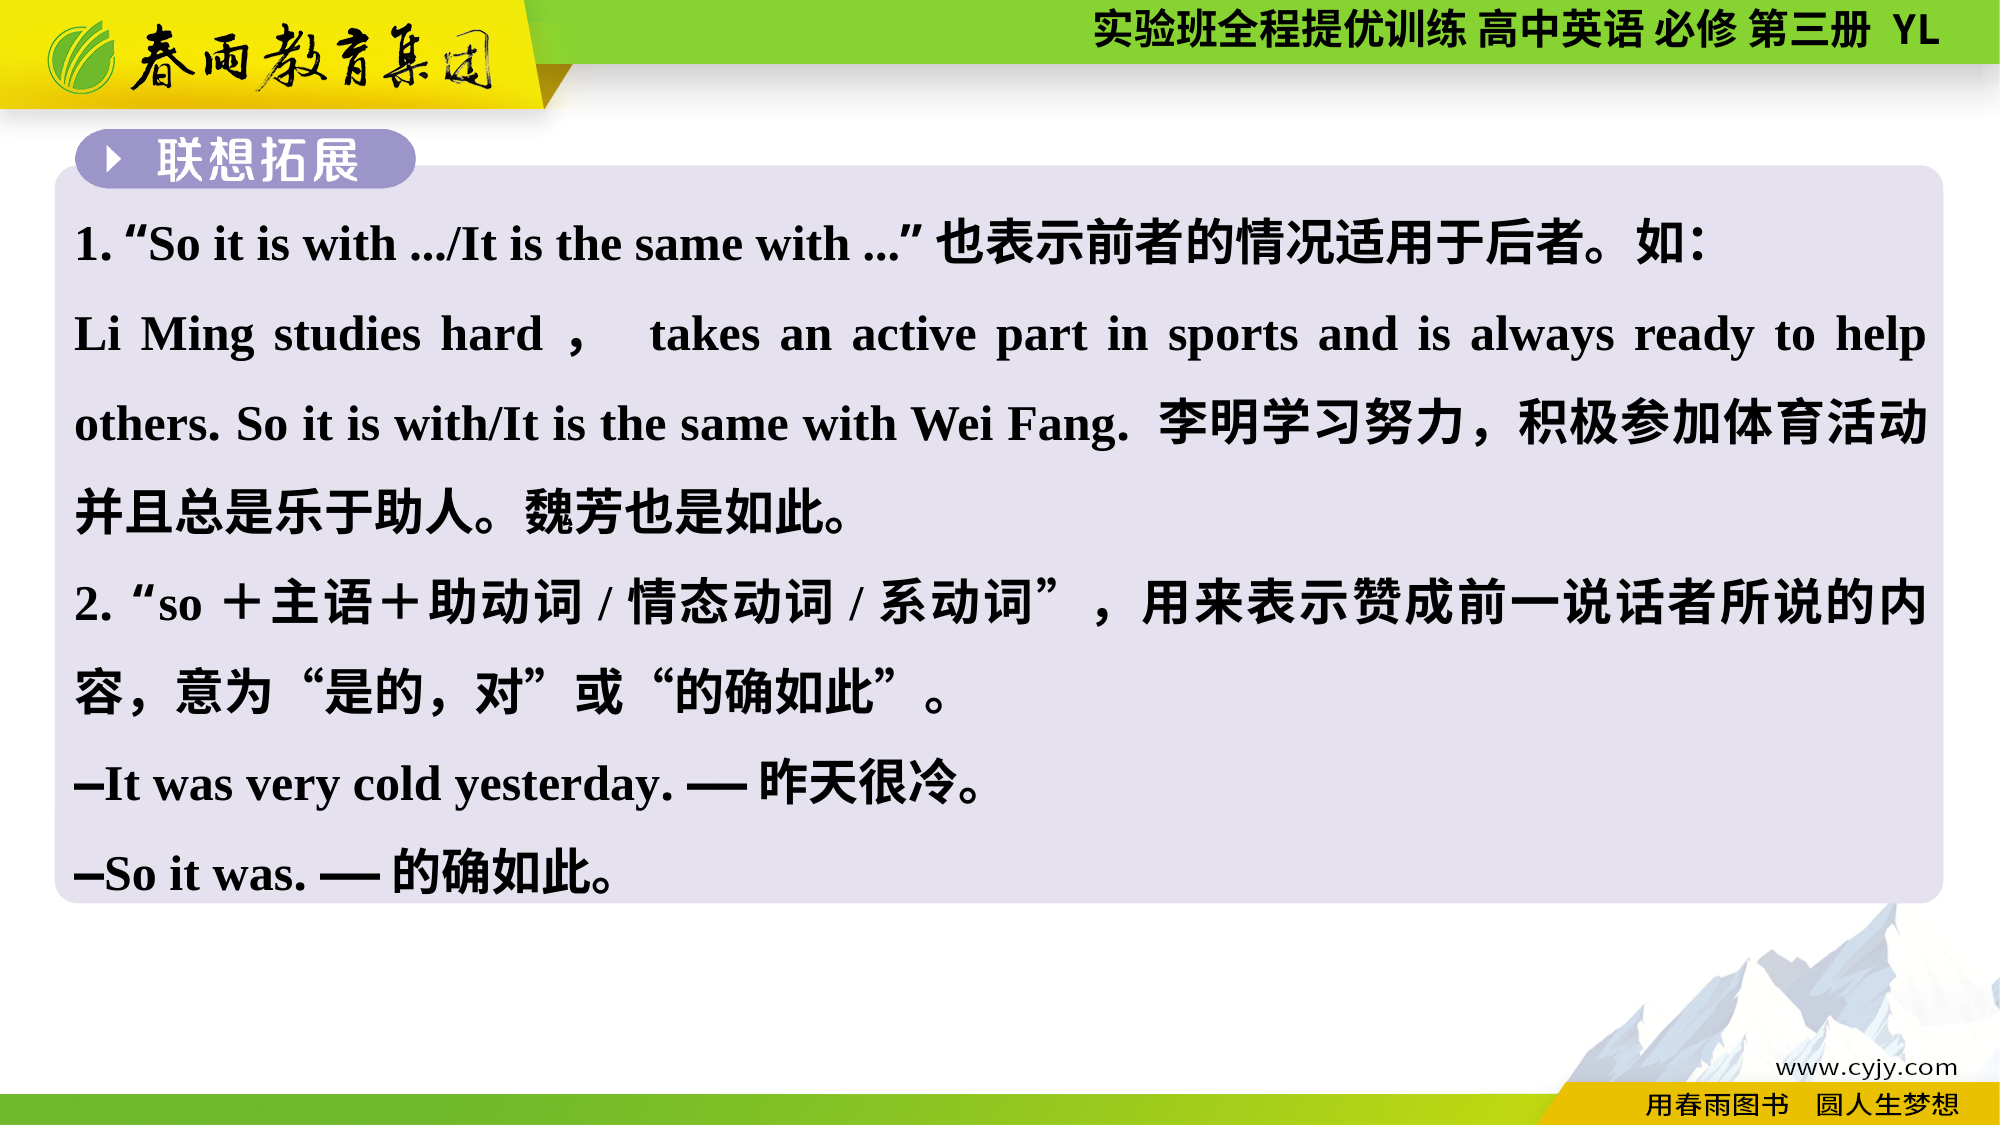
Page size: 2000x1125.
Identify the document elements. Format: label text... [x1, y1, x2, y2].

text_box [54, 175, 59, 894]
text_box [61, 166, 70, 172]
picture [0, 0, 2000, 1125]
list 1. “So it is with .../It is the same with ...”也表示前者的情况适用于后者。如： Li Ming studies hard， takes an active part in sports and is always ready to help others. So it is with/It is the same with Wei Fang. 李明学习努力，积极参加体育活动并且总是乐于助人。魏芳也是如此。 2. “so＋主语＋助动词/情态动词/系动词”，用来表示赞成前一说话者所说的内容，意为“是的，对”或“的确如此”。 —It was very cold yesterday. ——昨天很冷。 —So it was. ——的确如此。 [59, 172, 1944, 904]
text_box [421, 165, 1937, 172]
